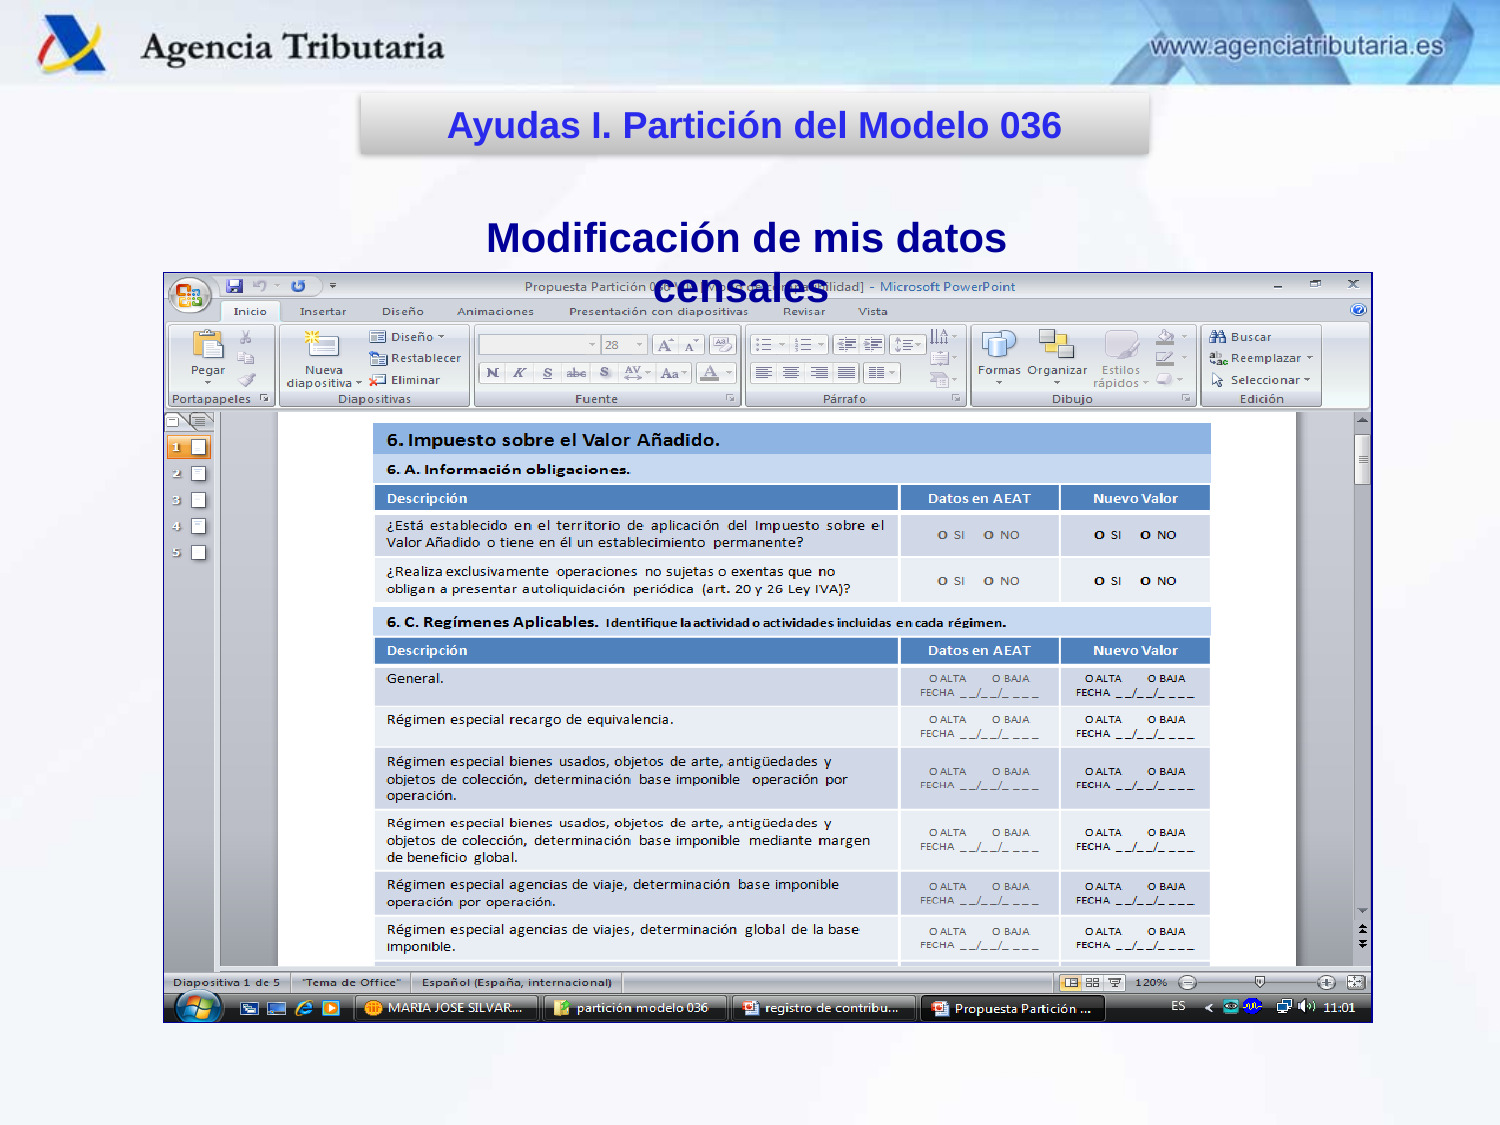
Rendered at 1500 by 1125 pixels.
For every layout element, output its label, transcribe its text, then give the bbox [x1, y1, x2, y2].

picture [0, 0, 1500, 1125]
text_box Ayudas I. Partición del Modelo 036 [361, 93, 1149, 154]
text_box Modificación de mis datos censales [392, 203, 1102, 271]
